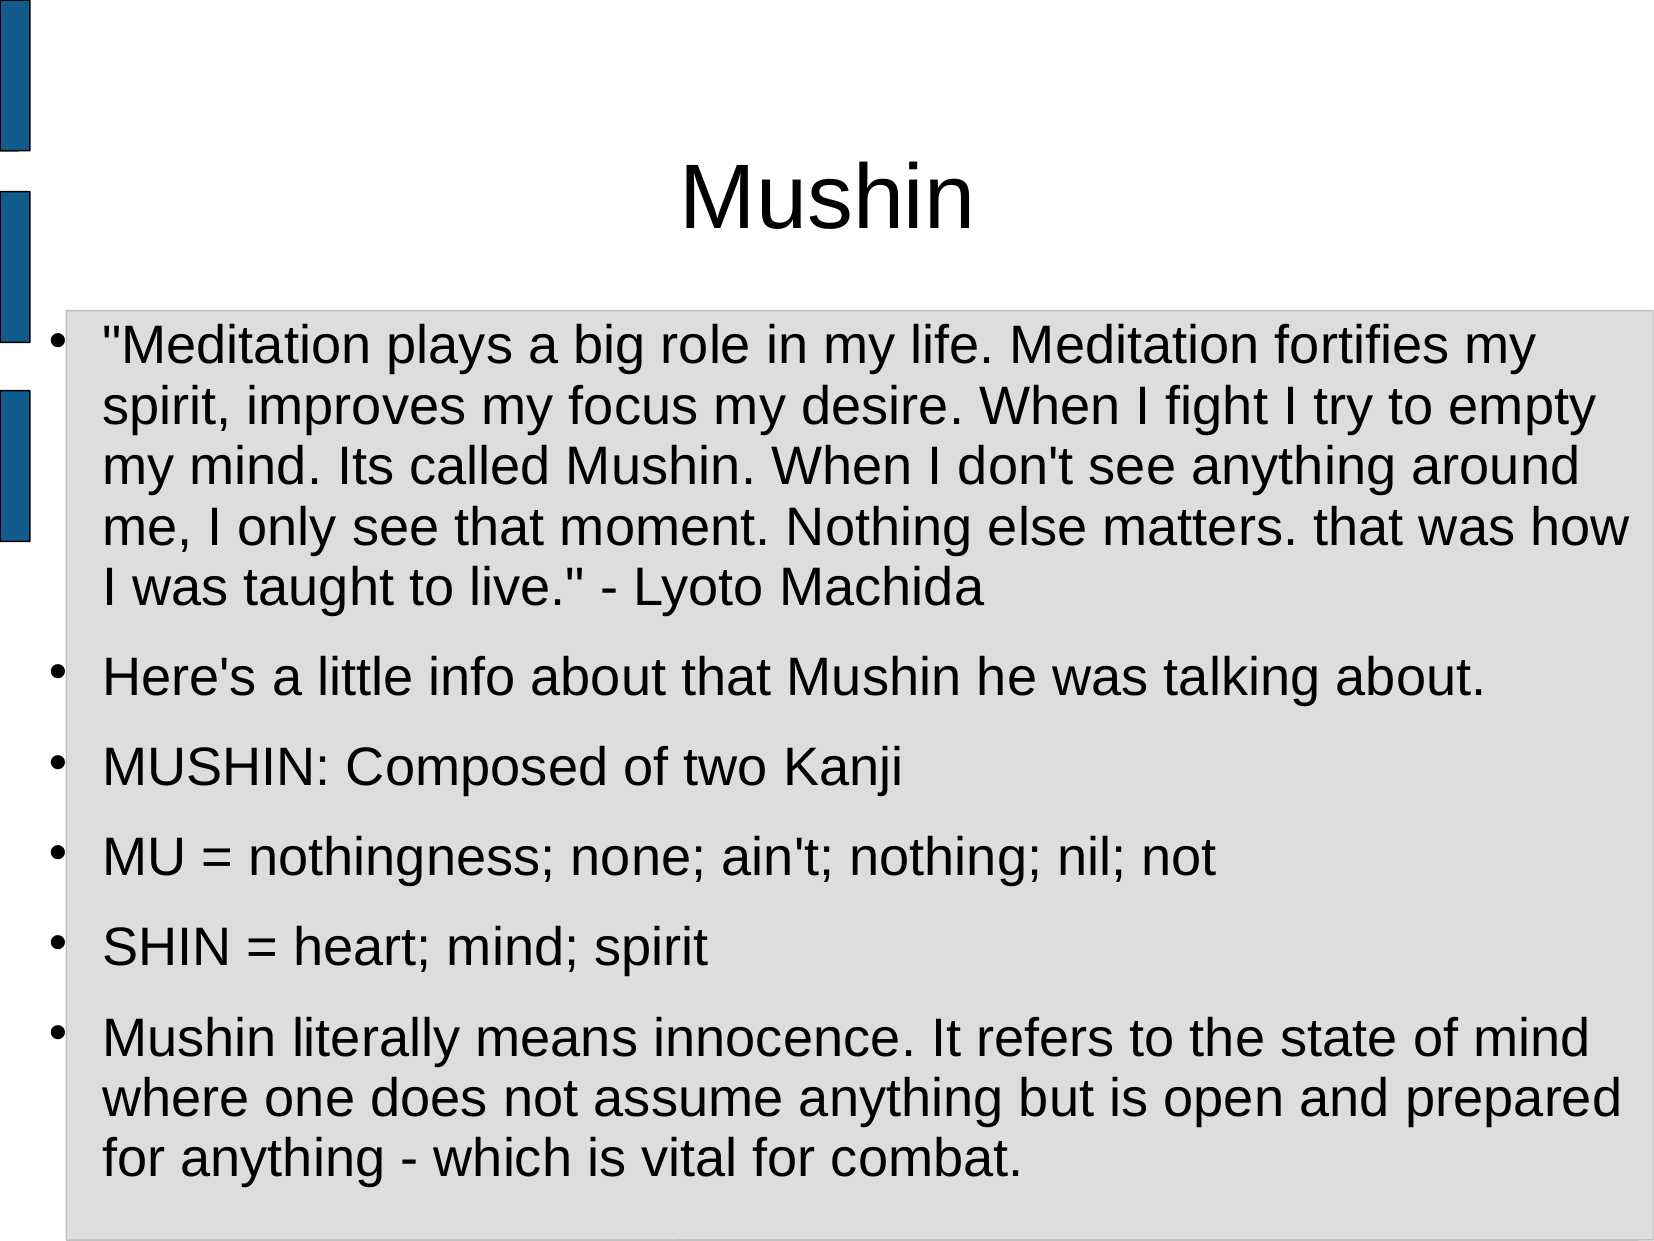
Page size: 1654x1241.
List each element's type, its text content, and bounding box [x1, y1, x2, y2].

title Mushin [121, 91, 1534, 299]
list "Meditation plays a big role in my life. Meditation fortifies my spirit, improves my focus my desire. When I fight I try to empty my mind. Its called Mushin. When I don't see anything around me, I only see that moment. Nothing else matters. that was how I was taught to live." - Lyoto Machida Here's a little info about that Mushin he was talking about. MUSHIN: Composed of two Kanji MU = nothingness; none; ain't; nothing; nil; not SHIN = heart; mind; spirit Mushin literally means innocence. It refers to the state of mind where one does not assume anything but is open and prepared for anything - which is vital for combat. [31, 311, 1640, 1241]
